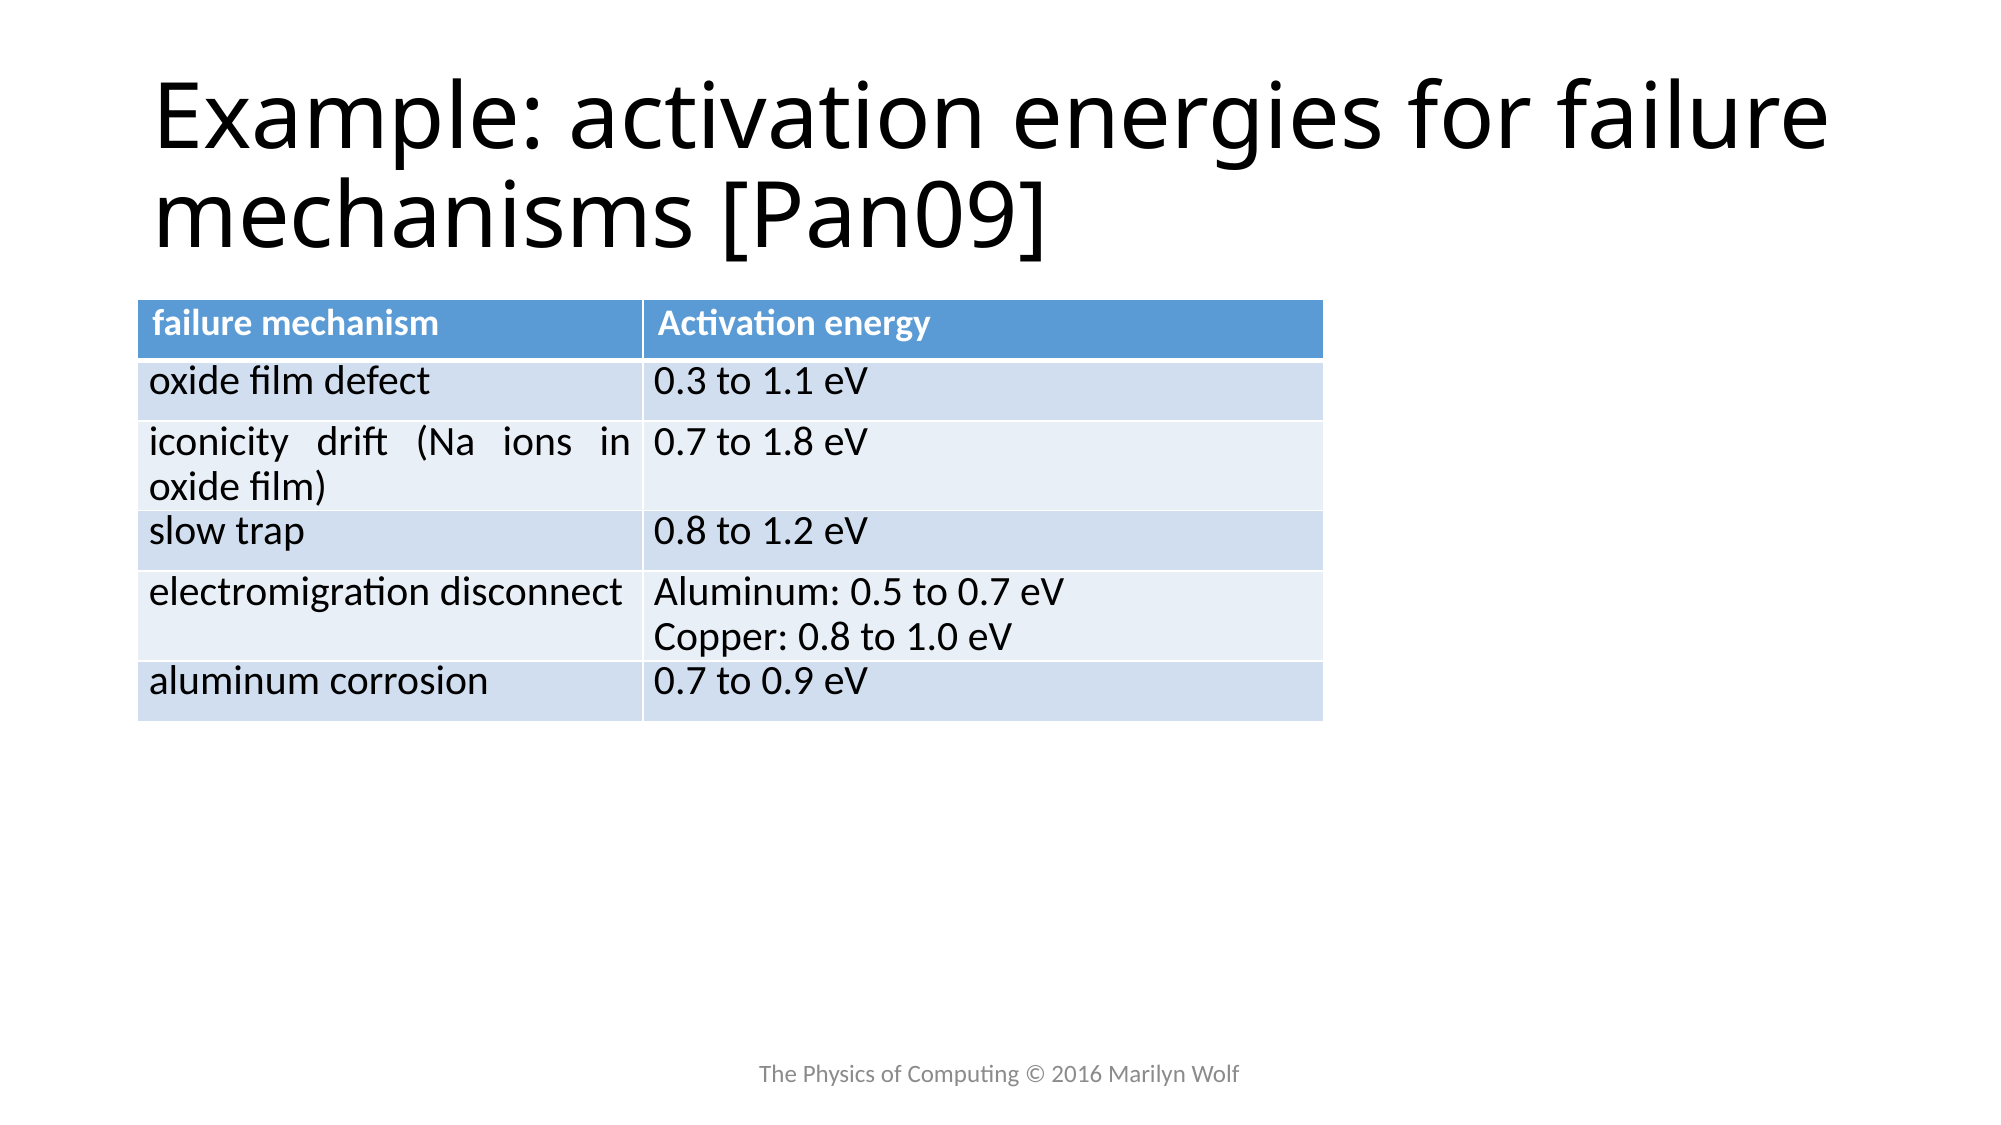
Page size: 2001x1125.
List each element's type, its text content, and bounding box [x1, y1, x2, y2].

title Example: activation energies for failure mechanisms [Pan09] [137, 59, 1863, 278]
footer The Physics of Computing © 2016 Marilyn Wolf [662, 1042, 1338, 1103]
